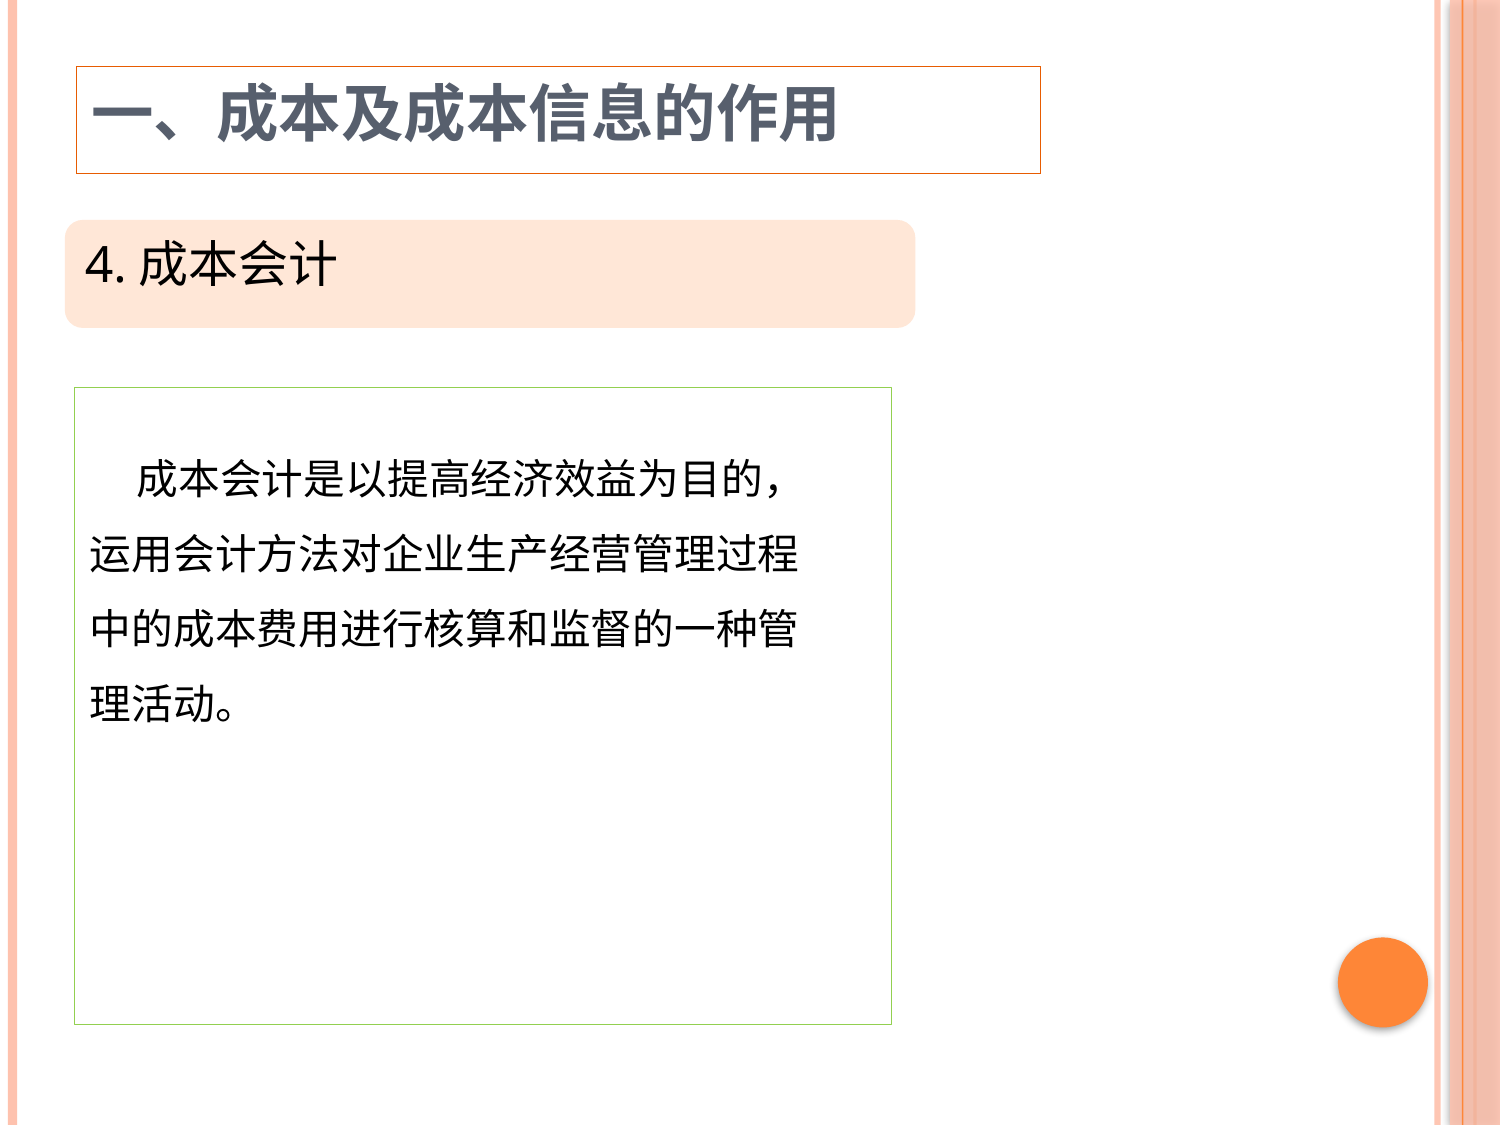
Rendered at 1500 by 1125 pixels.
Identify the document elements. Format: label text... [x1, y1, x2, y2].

text_box 4.成本会计 [64, 219, 916, 328]
text_box [74, 387, 892, 1025]
text_box 一、成本及成本信息的作用 [76, 66, 1041, 174]
text_box 成本会计是以提高经济效益为目的，运用会计方法对企业生产经营管理过程中的成本费用进行核算和监督的一种管理活动。 [74, 420, 825, 736]
